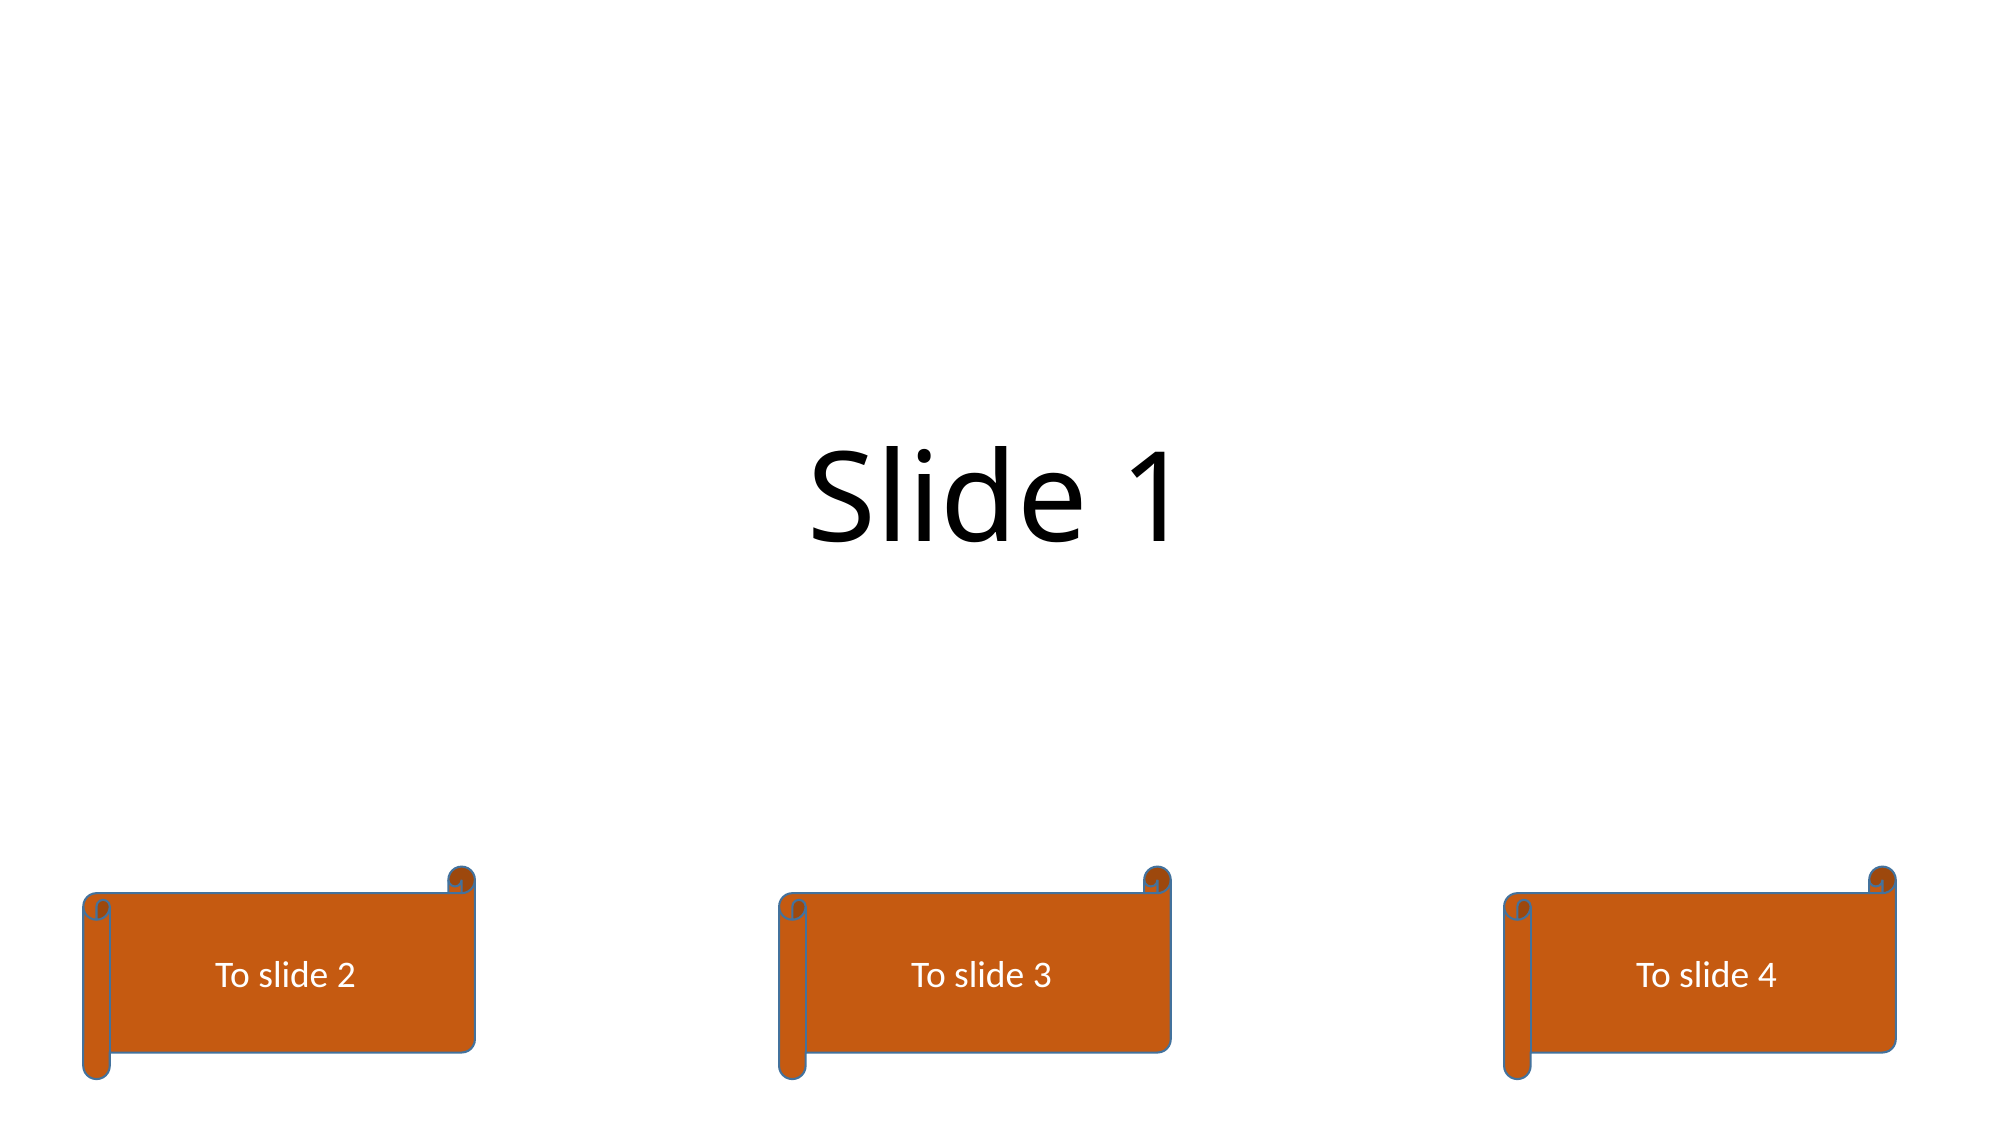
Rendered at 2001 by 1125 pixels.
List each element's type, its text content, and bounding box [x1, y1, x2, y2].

text_box To slide 4 [1503, 865, 1897, 1081]
title Slide 1 [249, 184, 1750, 576]
text_box To slide 2 [82, 865, 476, 1081]
text_box To slide 3 [778, 865, 1172, 1081]
